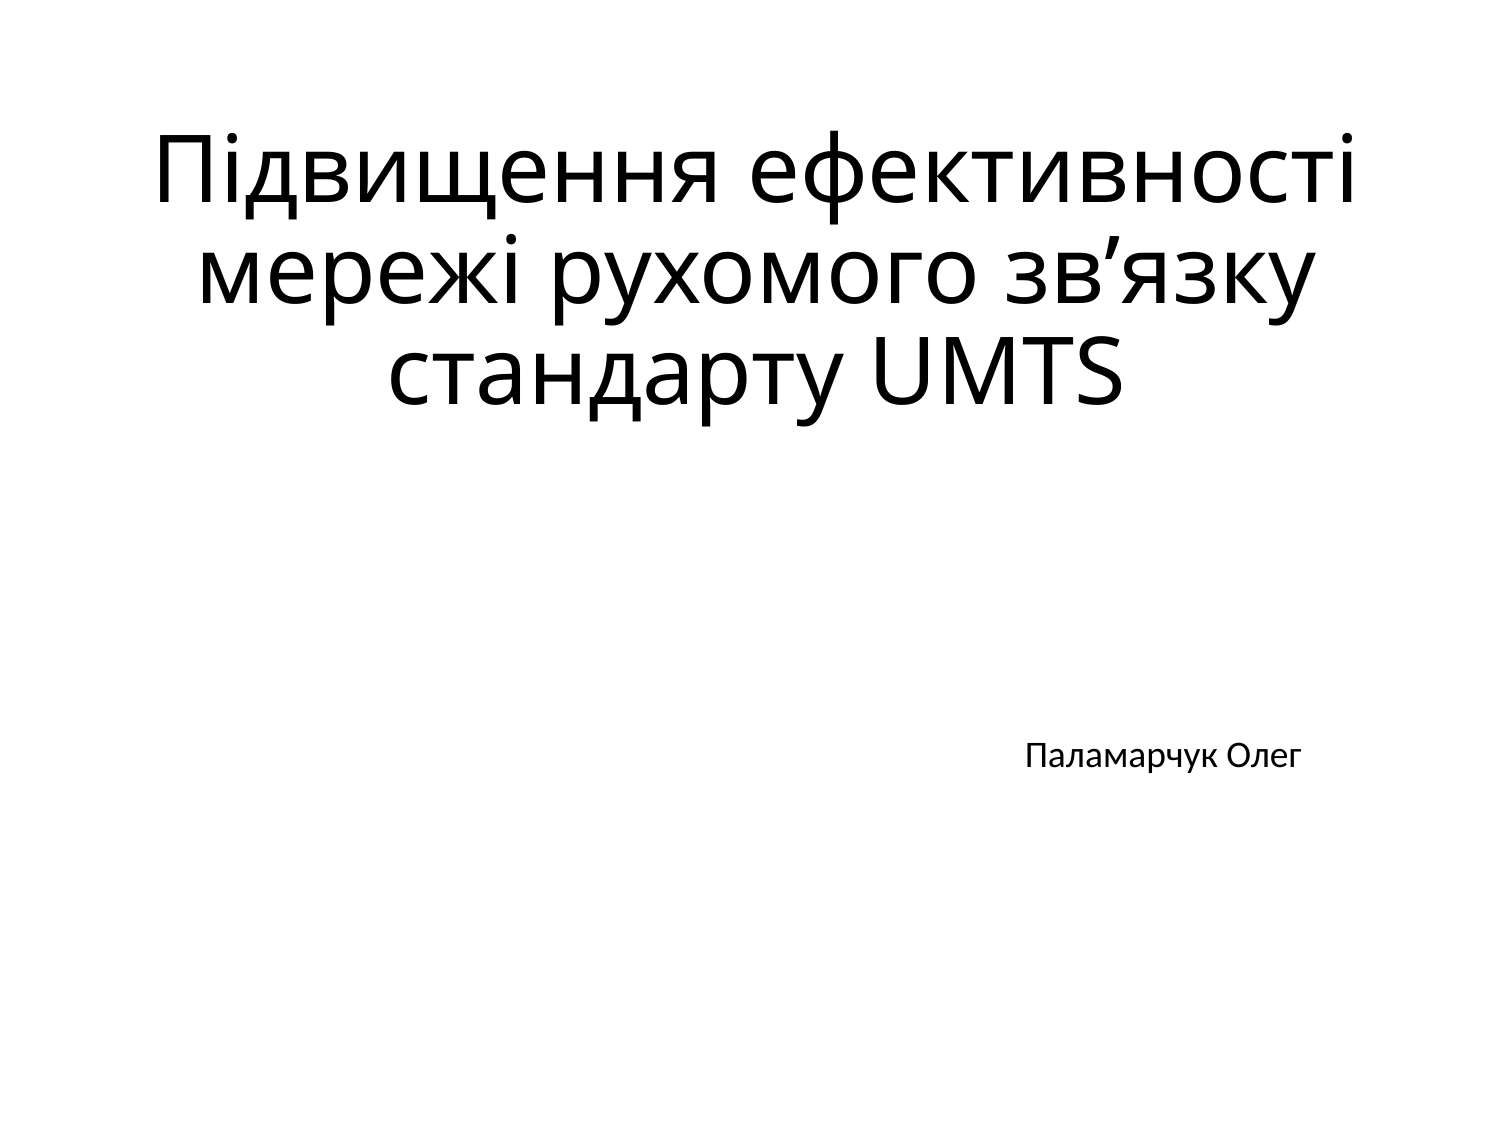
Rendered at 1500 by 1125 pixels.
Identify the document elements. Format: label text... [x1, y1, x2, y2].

title Підвищення ефективності мережі рухомого зв’язку стандарту UMTS [79, 78, 1433, 433]
subtitle Паламарчук Олег [915, 727, 1412, 858]
